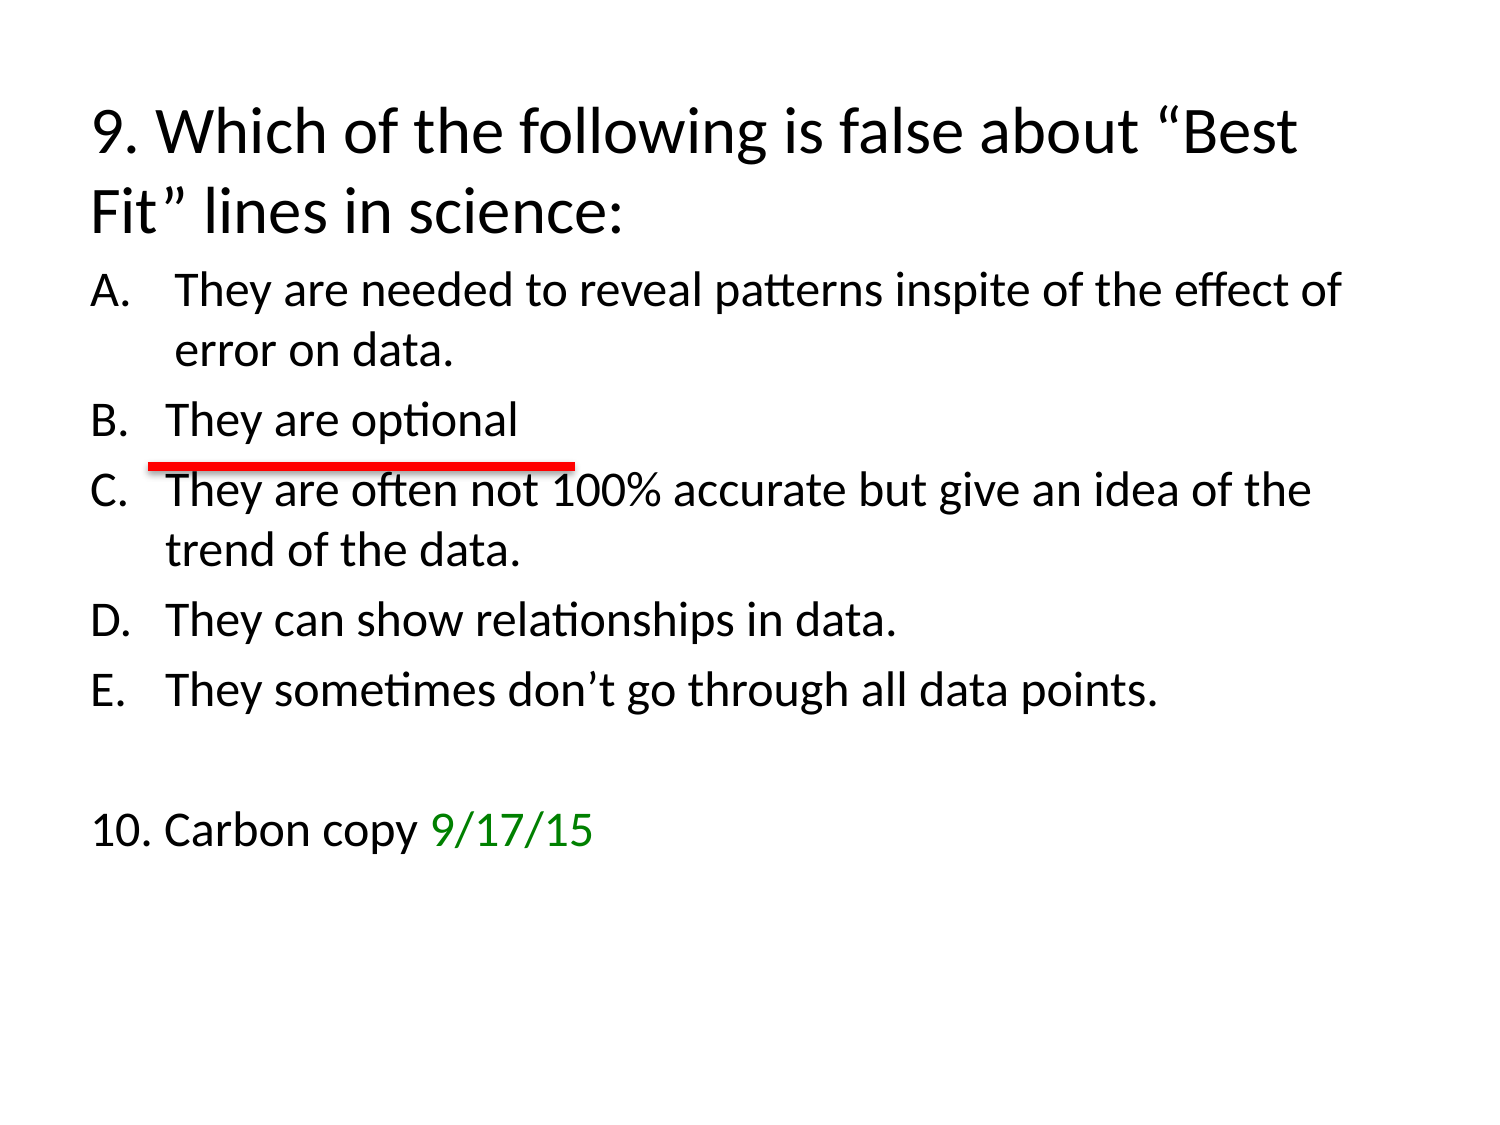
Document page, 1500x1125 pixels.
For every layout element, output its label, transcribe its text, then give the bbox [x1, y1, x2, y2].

list 9. Which of the following is false about “Best Fit” lines in science: They are needed to reveal patterns inspite of the effect of error on data. They are optional They are often not 100% accurate but give an idea of the trend of the data. They can show relationships in data. They sometimes don’t go through all data points. 10. Carbon copy 9/17/15 [75, 79, 1378, 957]
